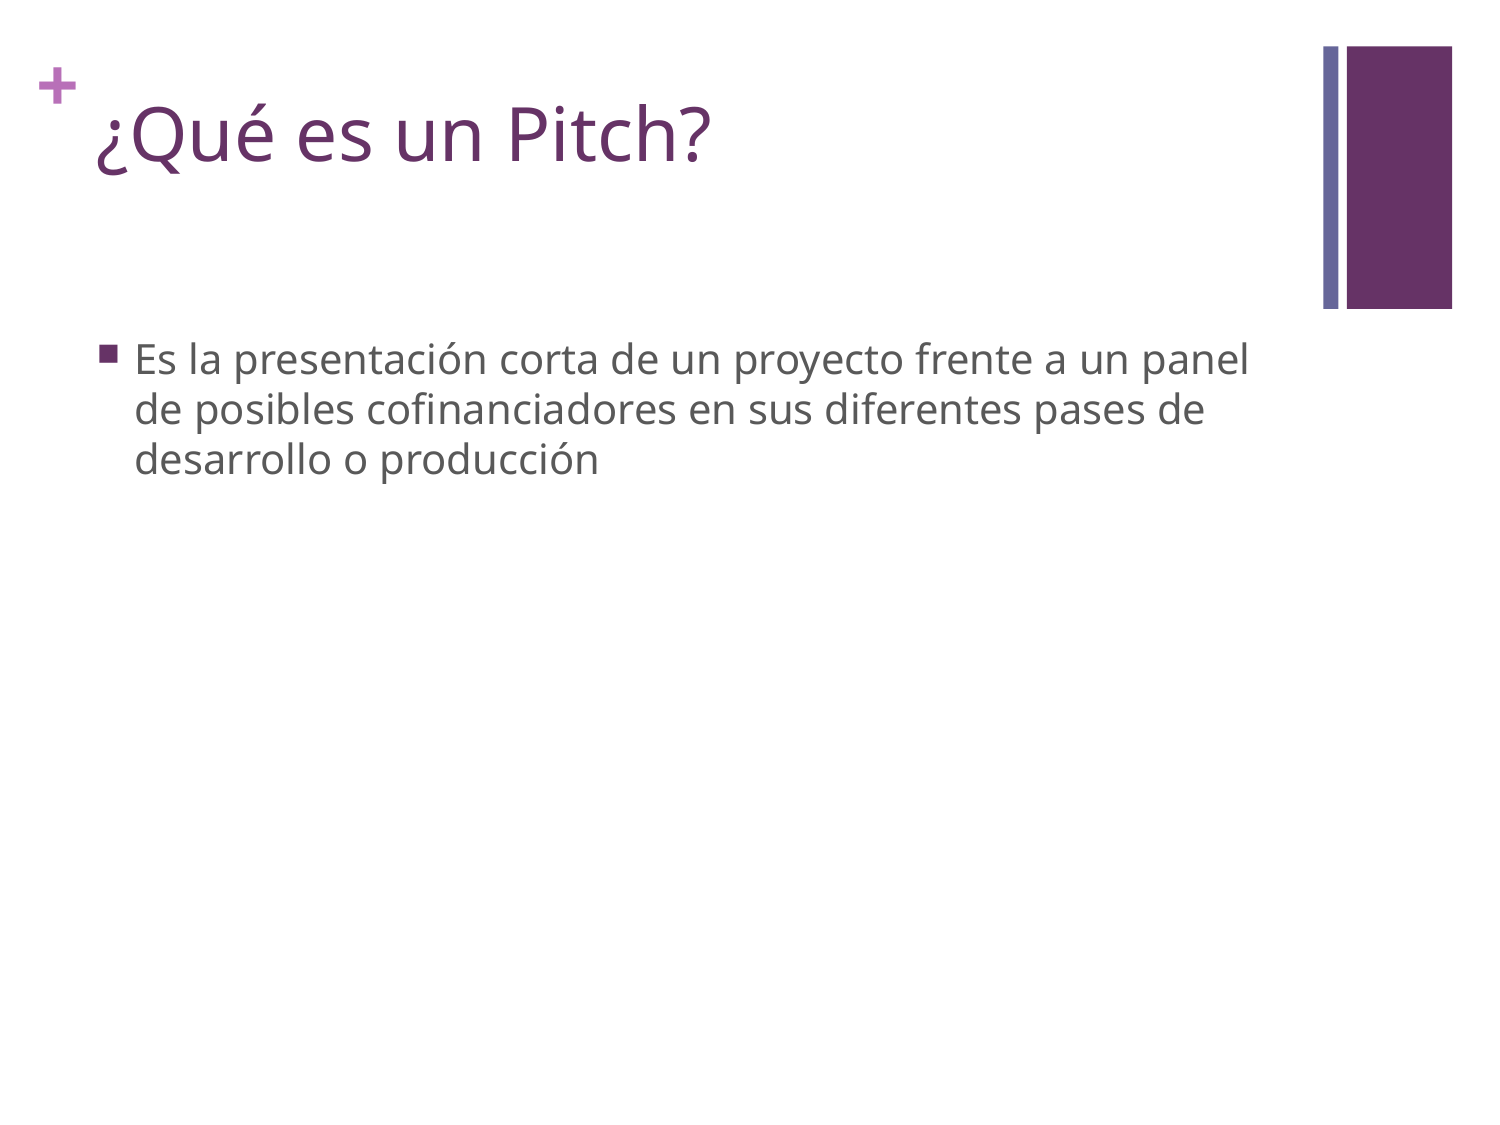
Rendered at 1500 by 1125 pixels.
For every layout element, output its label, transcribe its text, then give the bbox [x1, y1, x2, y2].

title ¿Qué es un Pitch? [81, 79, 1322, 263]
list Es la presentación corta de un proyecto frente a un panel de posibles cofinanciadores en sus diferentes pases de desarrollo o producción [81, 324, 1322, 1005]
